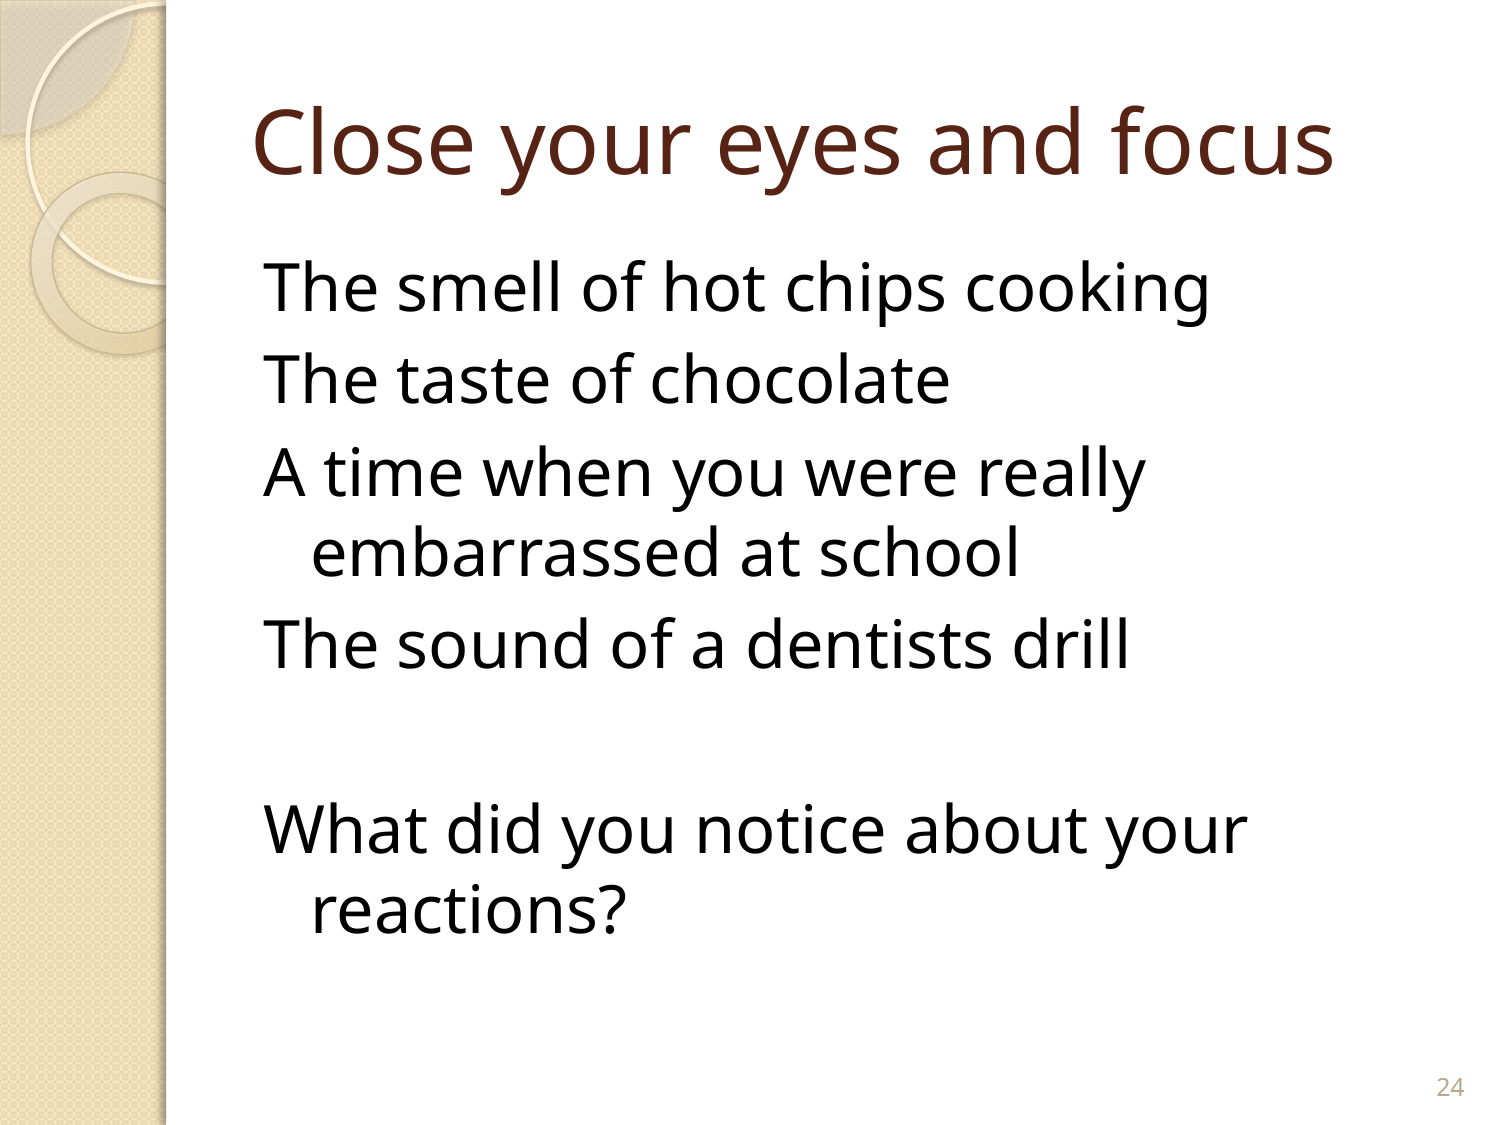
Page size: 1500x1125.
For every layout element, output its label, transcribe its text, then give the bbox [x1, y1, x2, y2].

list The smell of hot chips cooking The taste of chocolate A time when you were really embarrassed at school The sound of a dentists drill What did you notice about your reactions? [235, 237, 1466, 1025]
slide_number 24 [1413, 1034, 1488, 1113]
title Close your eyes and focus [235, 45, 1466, 233]
